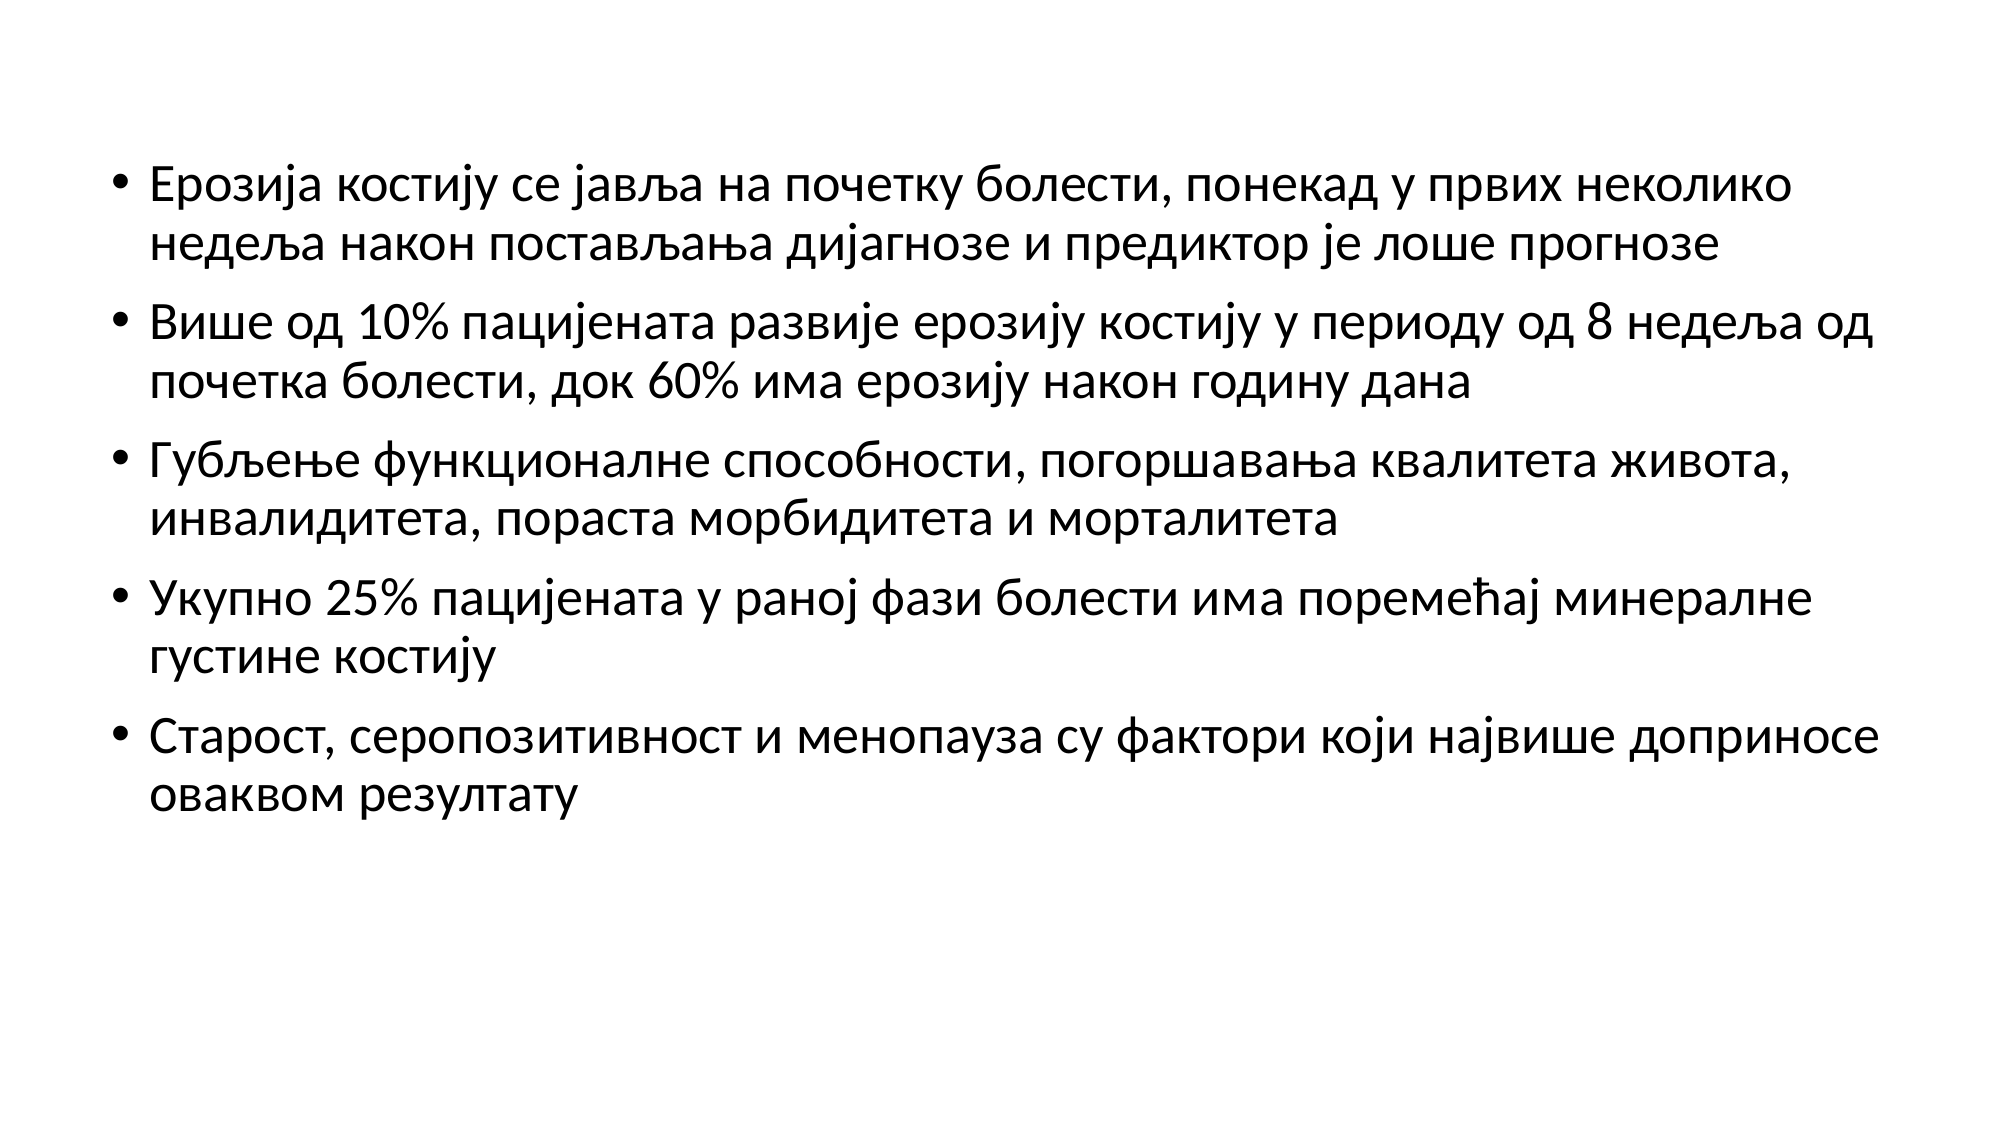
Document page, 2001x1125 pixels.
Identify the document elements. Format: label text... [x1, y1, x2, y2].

list Ерозија костију се јавља на почетку болести, понекад у првих неколико недеља након постављања дијагнозе и предиктор је лоше прогнозе Више од 10% пацијената развије ерозију костију у периоду од 8 недеља од почетка болести, док 60% има ерозију након годину дана Губљење функционалне способности, погоршавања квалитета живота, инвалидитета, пораста морбидитета и морталитета Укупно 25% пацијената у раној фази болести има поремећај минералне густине костију Старост, серопозитивност и менопауза су фактори који највише доприносе оваквом резултату [96, 147, 1923, 960]
